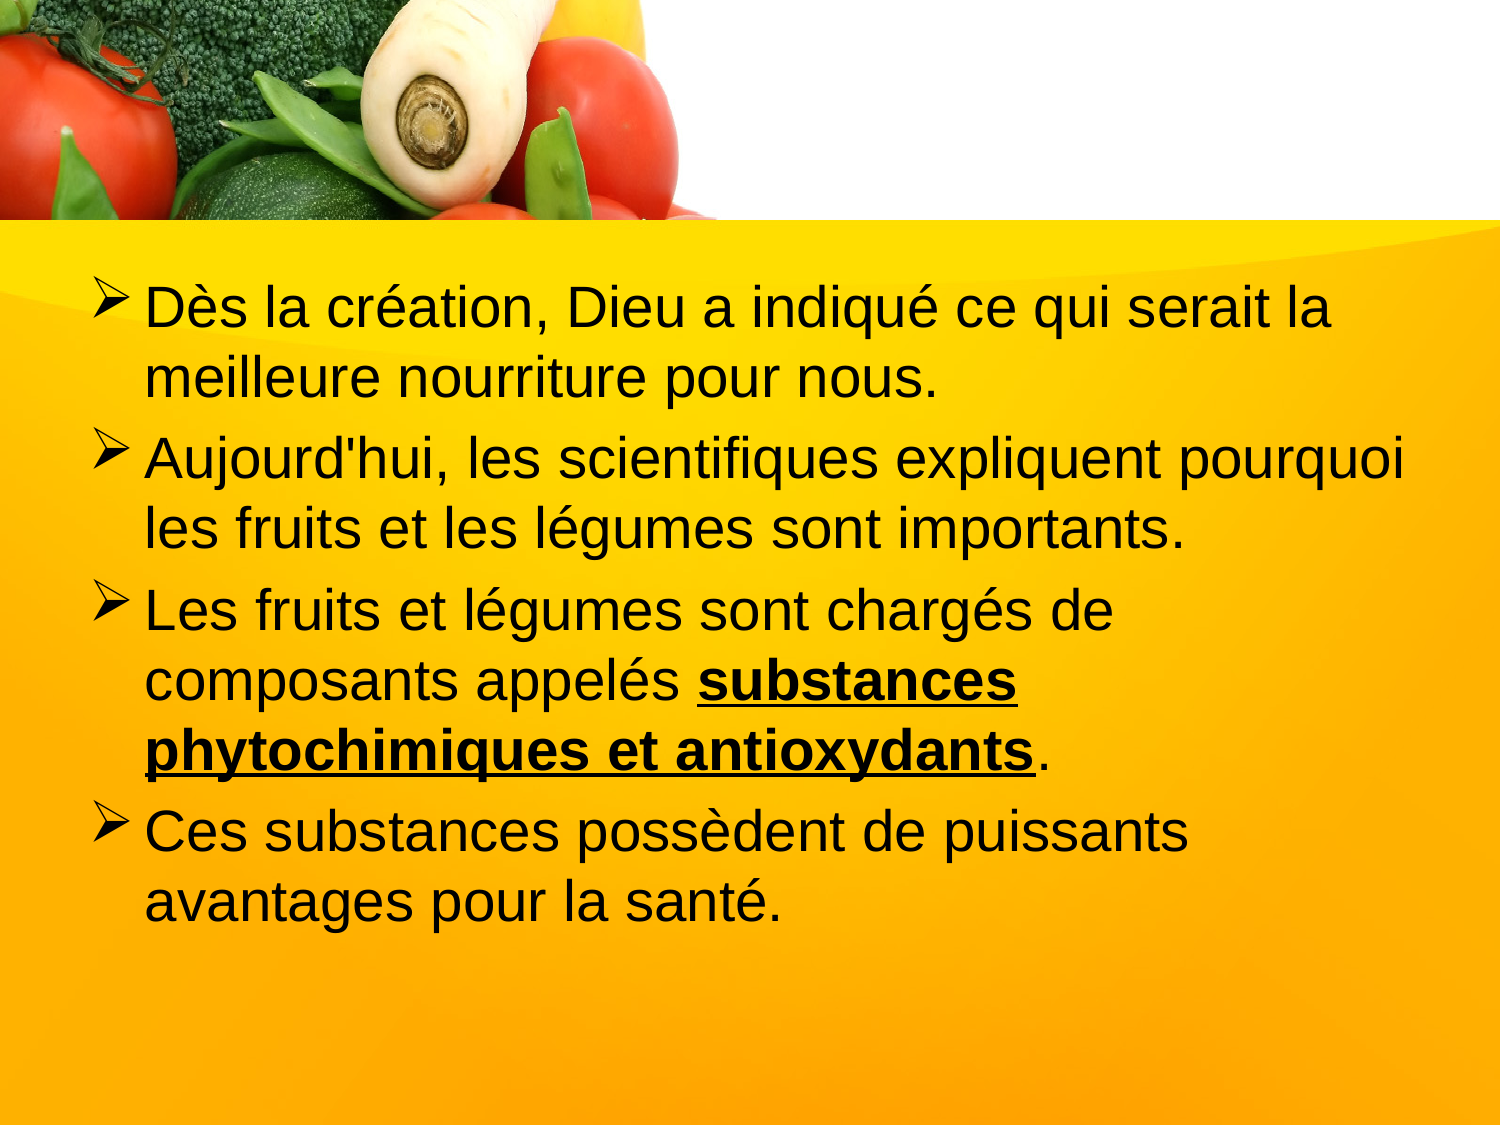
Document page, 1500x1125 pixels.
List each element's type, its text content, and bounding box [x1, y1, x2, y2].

list Dès la création, Dieu a indiqué ce qui serait la meilleure nourriture pour nous. Aujourd'hui, les scientifiques expliquent pourquoi les fruits et les légumes sont importants. Les fruits et légumes sont chargés de composants appelés substances phytochimiques et antioxydants. Ces substances possèdent de puissants avantages pour la santé. [73, 261, 1427, 1064]
picture [0, 0, 1500, 1125]
